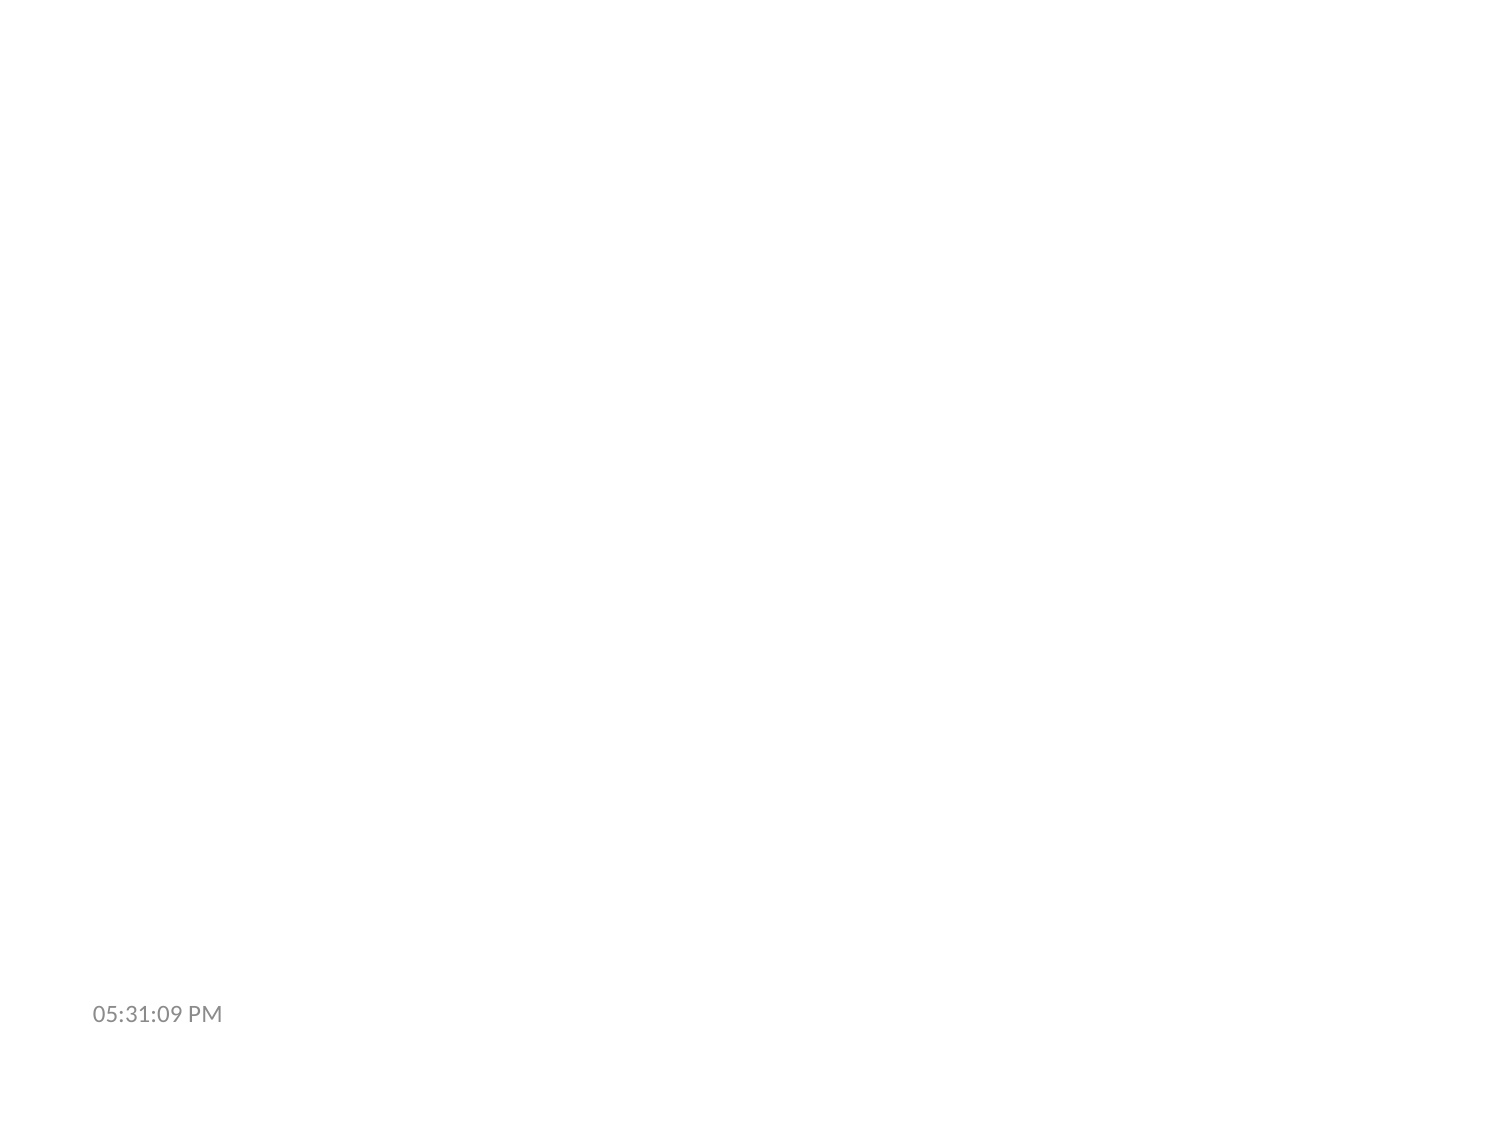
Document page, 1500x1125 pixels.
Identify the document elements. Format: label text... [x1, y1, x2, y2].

text_box 3:35:09 PM [77, 982, 428, 1043]
